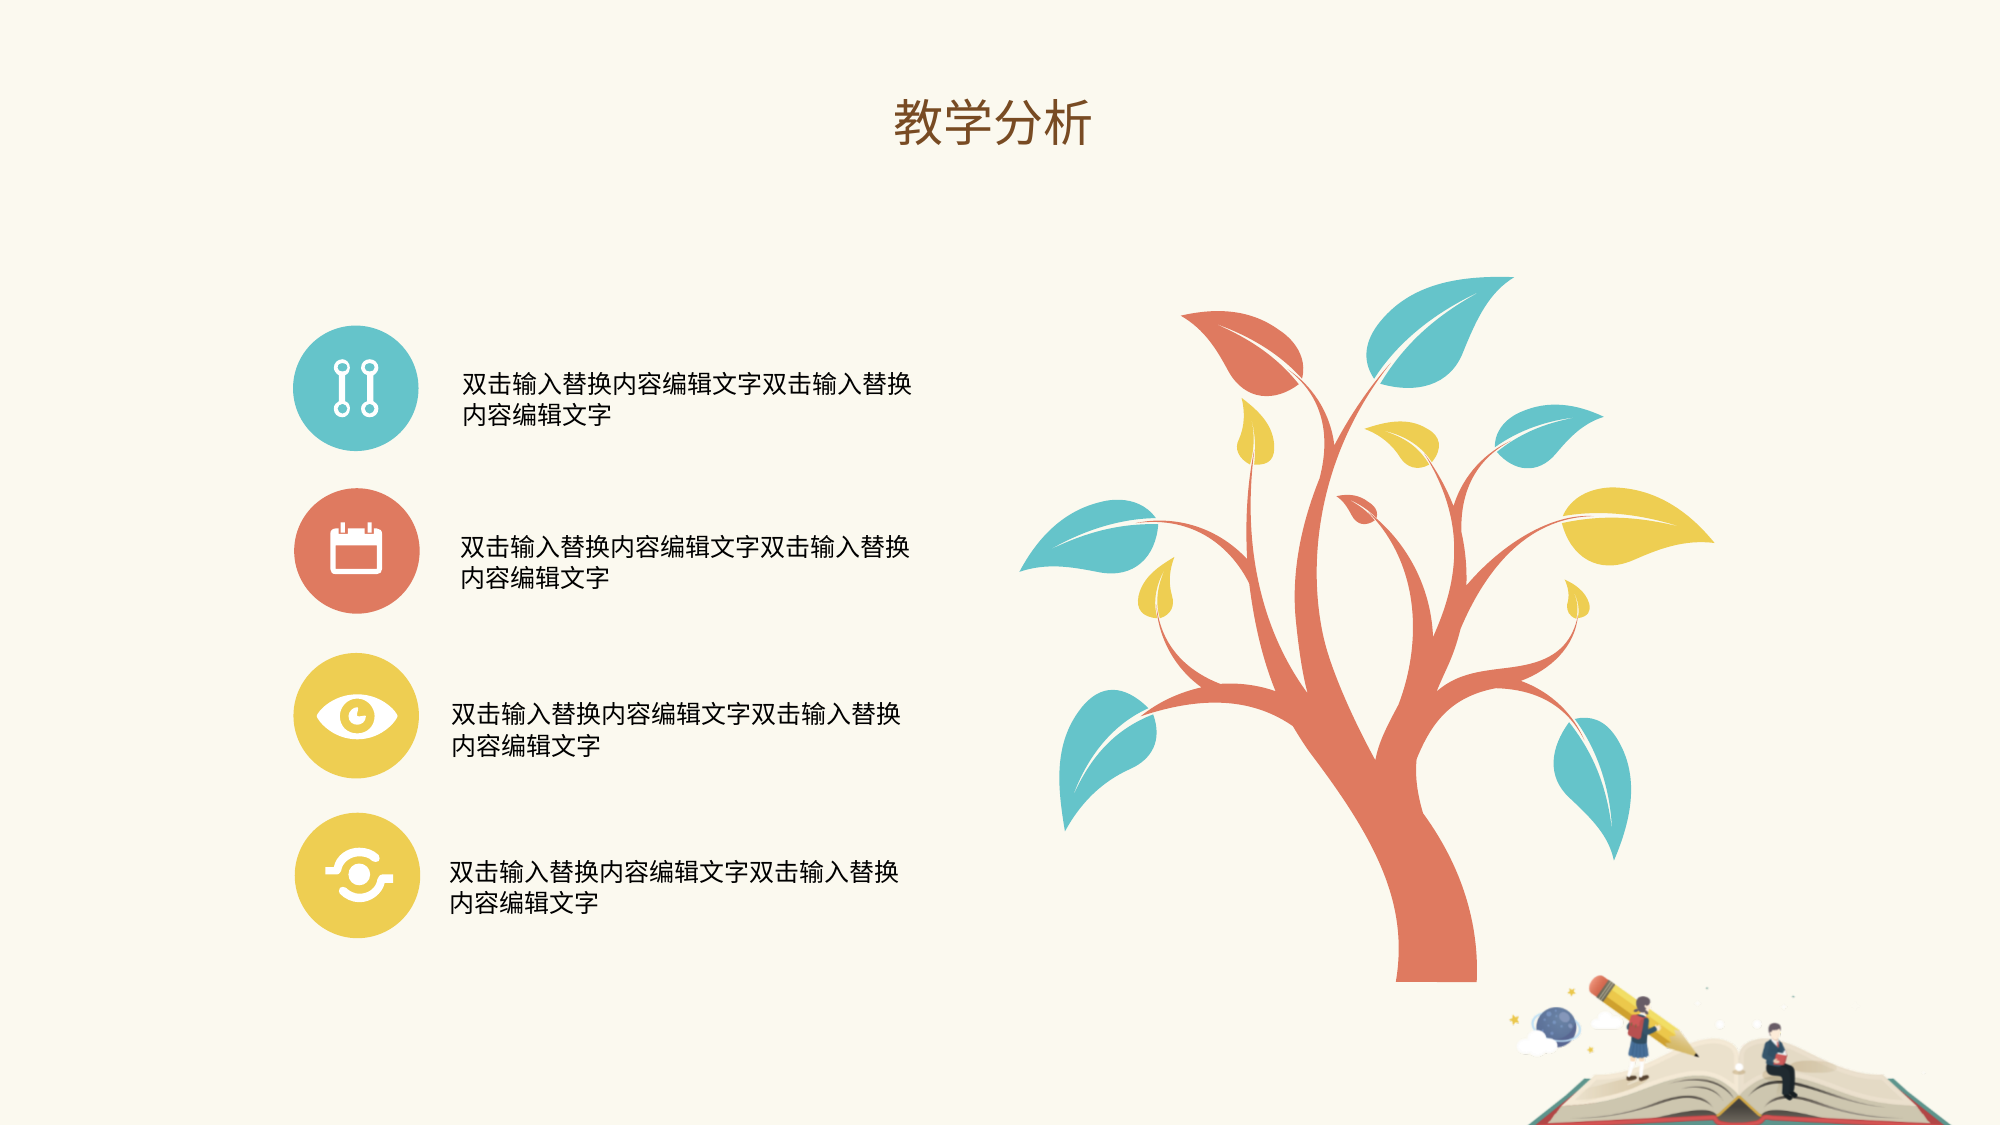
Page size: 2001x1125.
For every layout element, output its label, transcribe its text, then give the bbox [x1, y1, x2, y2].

text_box [316, 694, 398, 740]
picture [1505, 947, 1992, 1125]
text_box [1059, 689, 1157, 832]
text_box [325, 847, 380, 875]
text_box [1364, 421, 1439, 468]
text_box [1561, 487, 1715, 566]
text_box 教学分析 [663, 84, 1324, 160]
text_box [1564, 579, 1590, 619]
text_box [361, 359, 379, 418]
text_box [1019, 499, 1159, 574]
text_box [1236, 397, 1275, 465]
text_box [333, 359, 350, 418]
text_box [1180, 311, 1304, 397]
text_box [338, 874, 394, 903]
text_box [1137, 556, 1175, 619]
text_box 双击输入替换内容编辑文字双击输入替换内容编辑文字 [434, 847, 926, 925]
text_box [1135, 362, 1595, 983]
text_box [1494, 404, 1604, 469]
text_box [1336, 494, 1378, 525]
text_box [330, 522, 383, 575]
text_box 双击输入替换内容编辑文字双击输入替换内容编辑文字 [445, 522, 938, 600]
text_box [293, 487, 421, 615]
text_box [294, 812, 421, 939]
text_box 双击输入替换内容编辑文字双击输入替换内容编辑文字 [436, 690, 928, 768]
text_box [292, 652, 420, 779]
text_box [348, 863, 371, 886]
text_box [1553, 717, 1632, 861]
text_box [1366, 276, 1515, 388]
text_box 双击输入替换内容编辑文字双击输入替换内容编辑文字 [448, 359, 940, 438]
text_box [292, 325, 420, 452]
